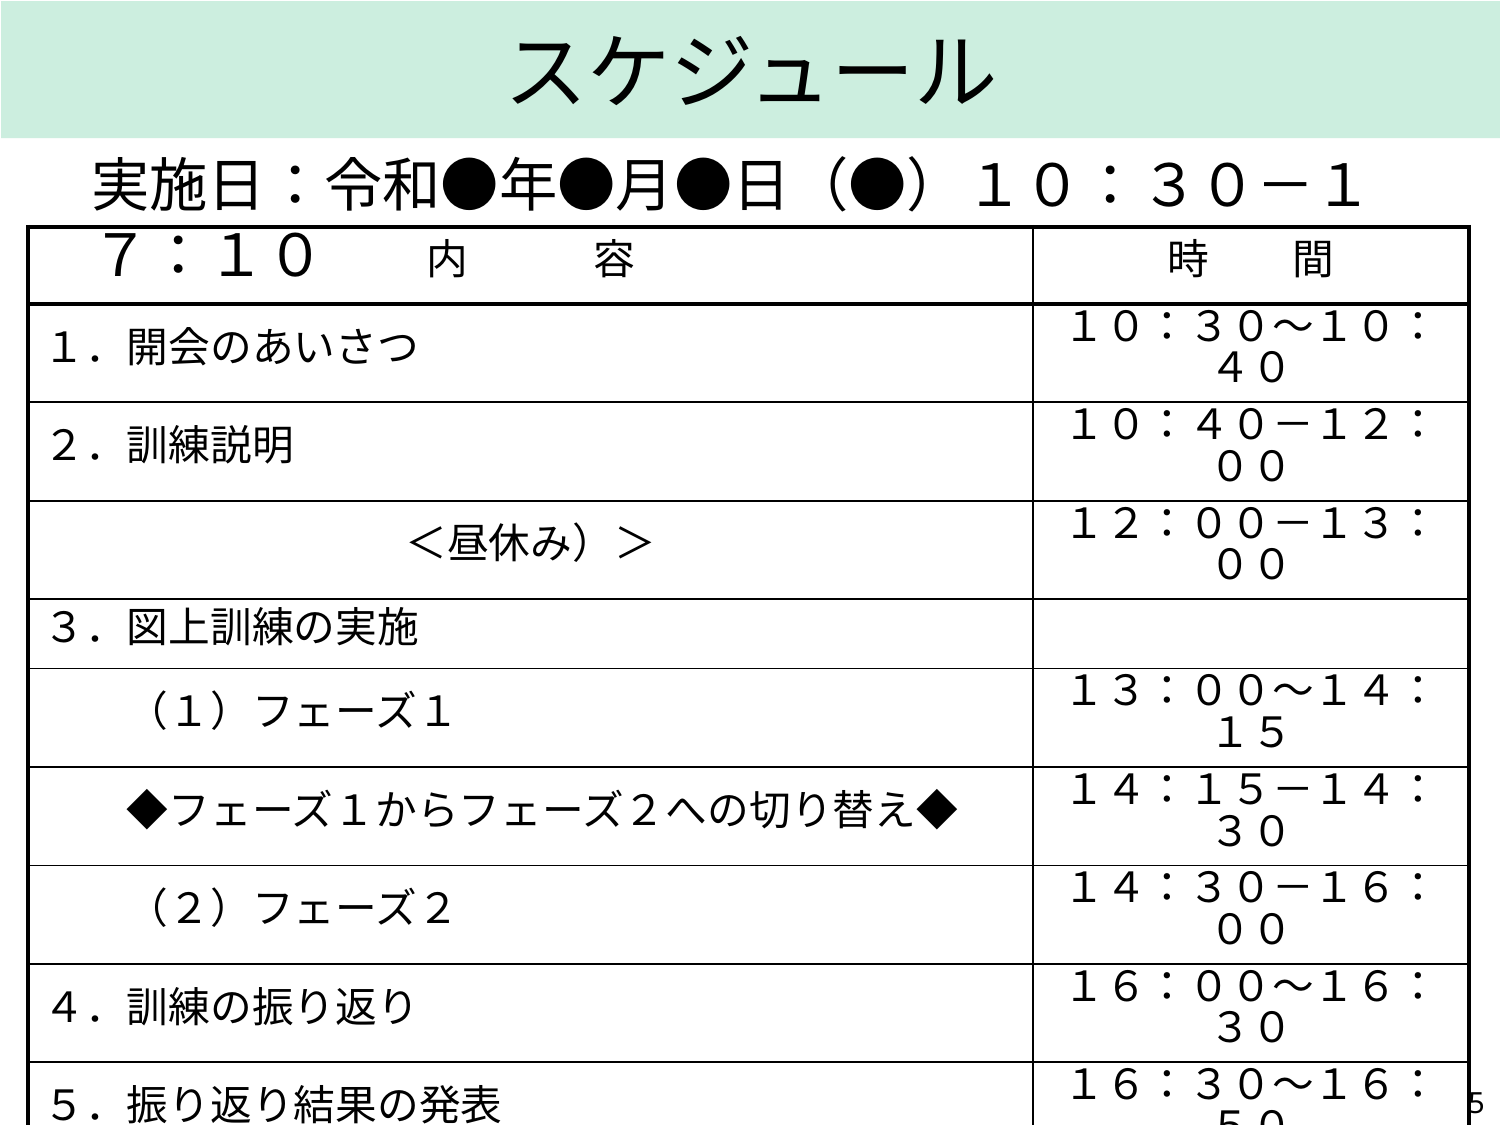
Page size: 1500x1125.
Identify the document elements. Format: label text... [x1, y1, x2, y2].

table_cell ＜昼休み）＞ [30, 502, 1032, 598]
text_box スケジュール [1, 1, 1500, 139]
text_box 実施日：令和●年●月●日（●）１０：３０－１７：１０ [76, 141, 1470, 225]
table_cell １４：３０－１６：００ [1034, 866, 1467, 963]
table_cell １２：００－１３：００ [1034, 502, 1467, 598]
table_cell ２．訓練説明 [30, 403, 1032, 500]
table_cell ４．訓練の振り返り [30, 965, 1032, 1061]
table_cell １４：１５－１４：３０ [1034, 768, 1467, 865]
table_cell １６：００～１６：３０ [1034, 965, 1467, 1061]
table_cell １６：３０～１６：５０ [1034, 1063, 1467, 1125]
table_cell １０：４０－１２：００ [1034, 403, 1467, 500]
table_cell ５．振り返り結果の発表 [30, 1063, 1032, 1125]
table_cell １０：３０～１０：４０ [1034, 306, 1467, 401]
table_cell （１）フェーズ１ [30, 669, 1032, 766]
table_cell ◆フェーズ１からフェーズ２への切り替え◆ [30, 768, 1032, 865]
table_cell １．開会のあいさつ [30, 306, 1032, 401]
table_header 時 間 [1034, 229, 1467, 302]
table_header 内 容 [30, 229, 1032, 302]
table_cell （２）フェーズ２ [30, 866, 1032, 963]
table_cell [1034, 600, 1467, 668]
table_cell ３．図上訓練の実施 [30, 600, 1032, 668]
slide_number 4 [1187, 1077, 1500, 1123]
table_cell １３：００～１４：１５ [1034, 669, 1467, 766]
